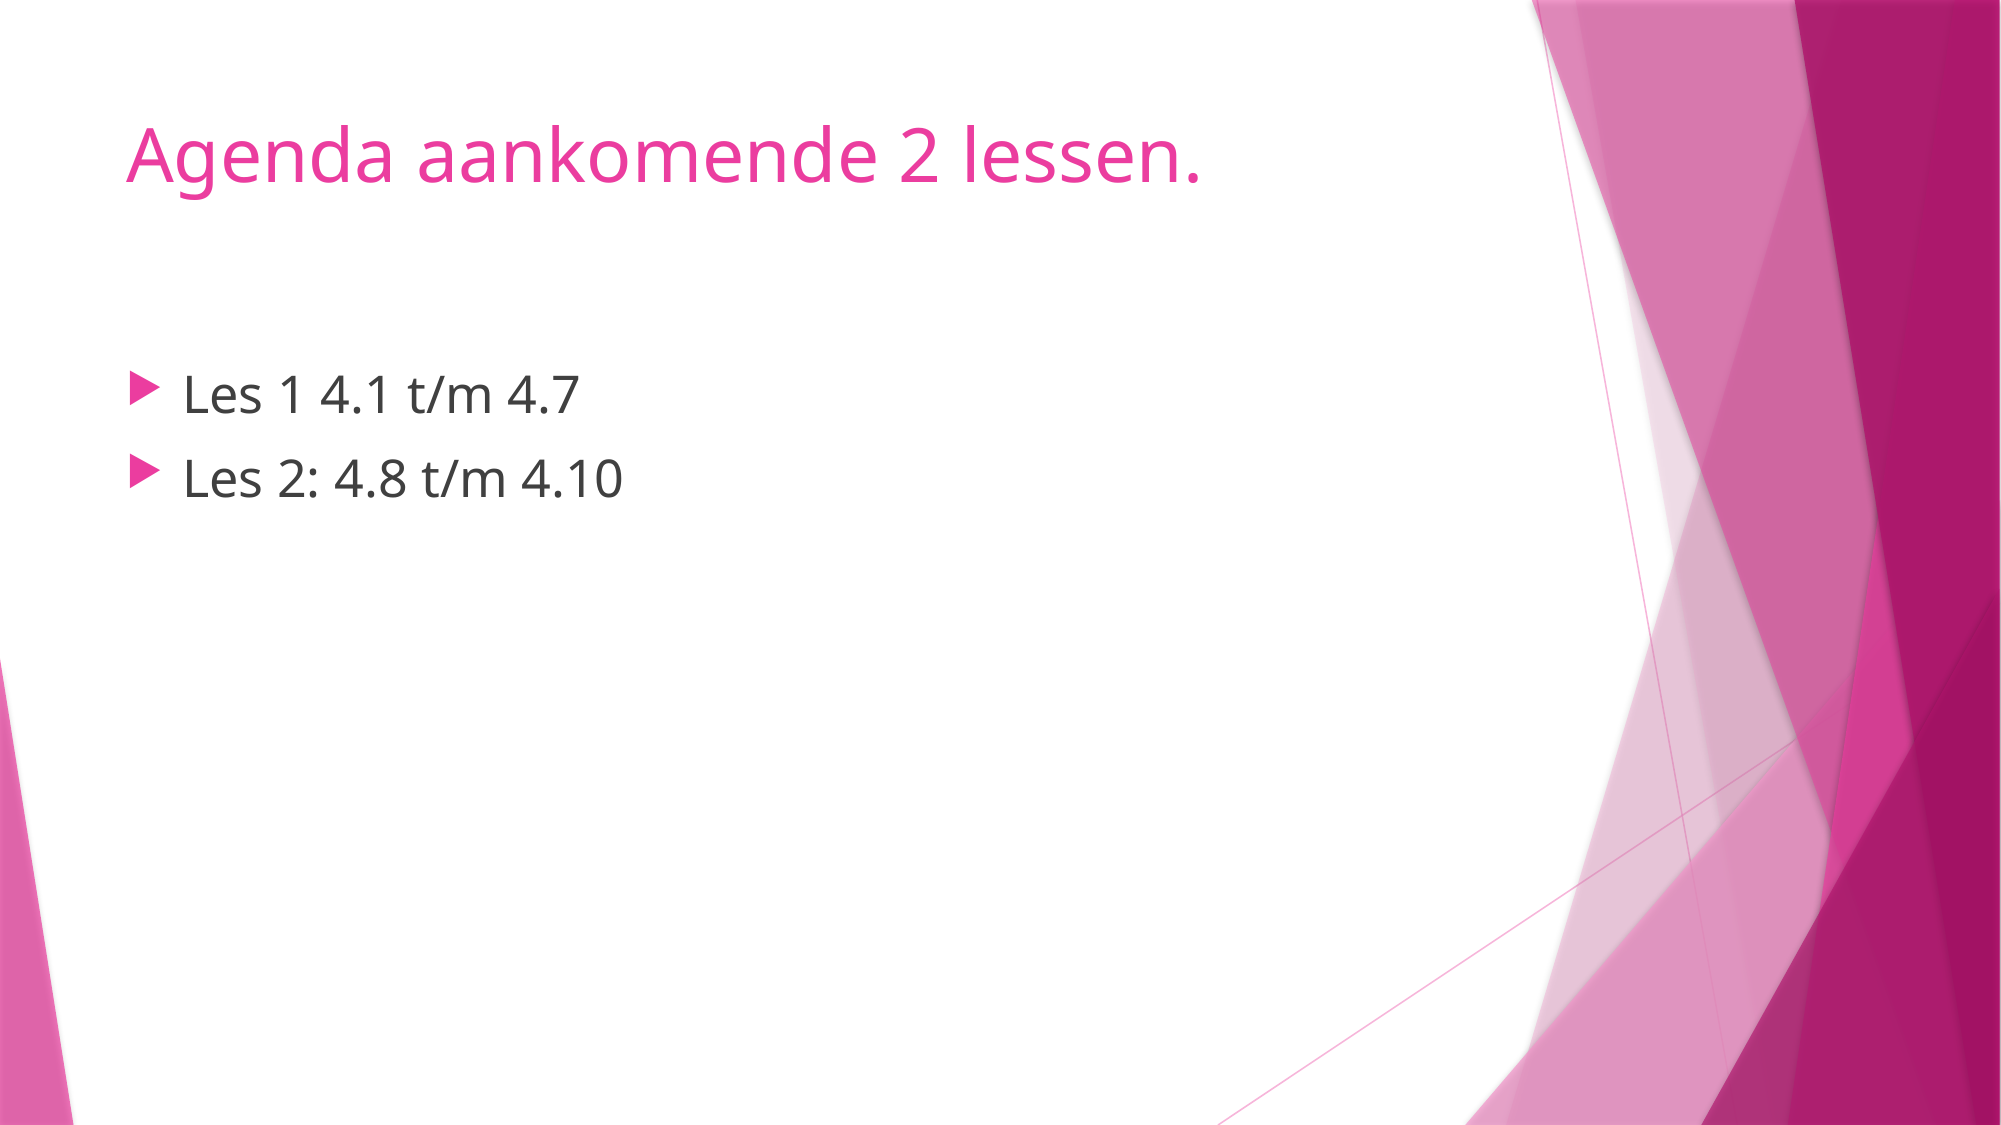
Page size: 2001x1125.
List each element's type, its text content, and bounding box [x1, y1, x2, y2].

title Agenda aankomende 2 lessen. [111, 99, 1522, 317]
list Les 1 4.1 t/m 4.7 Les 2: 4.8 t/m 4.10 [111, 354, 1522, 992]
